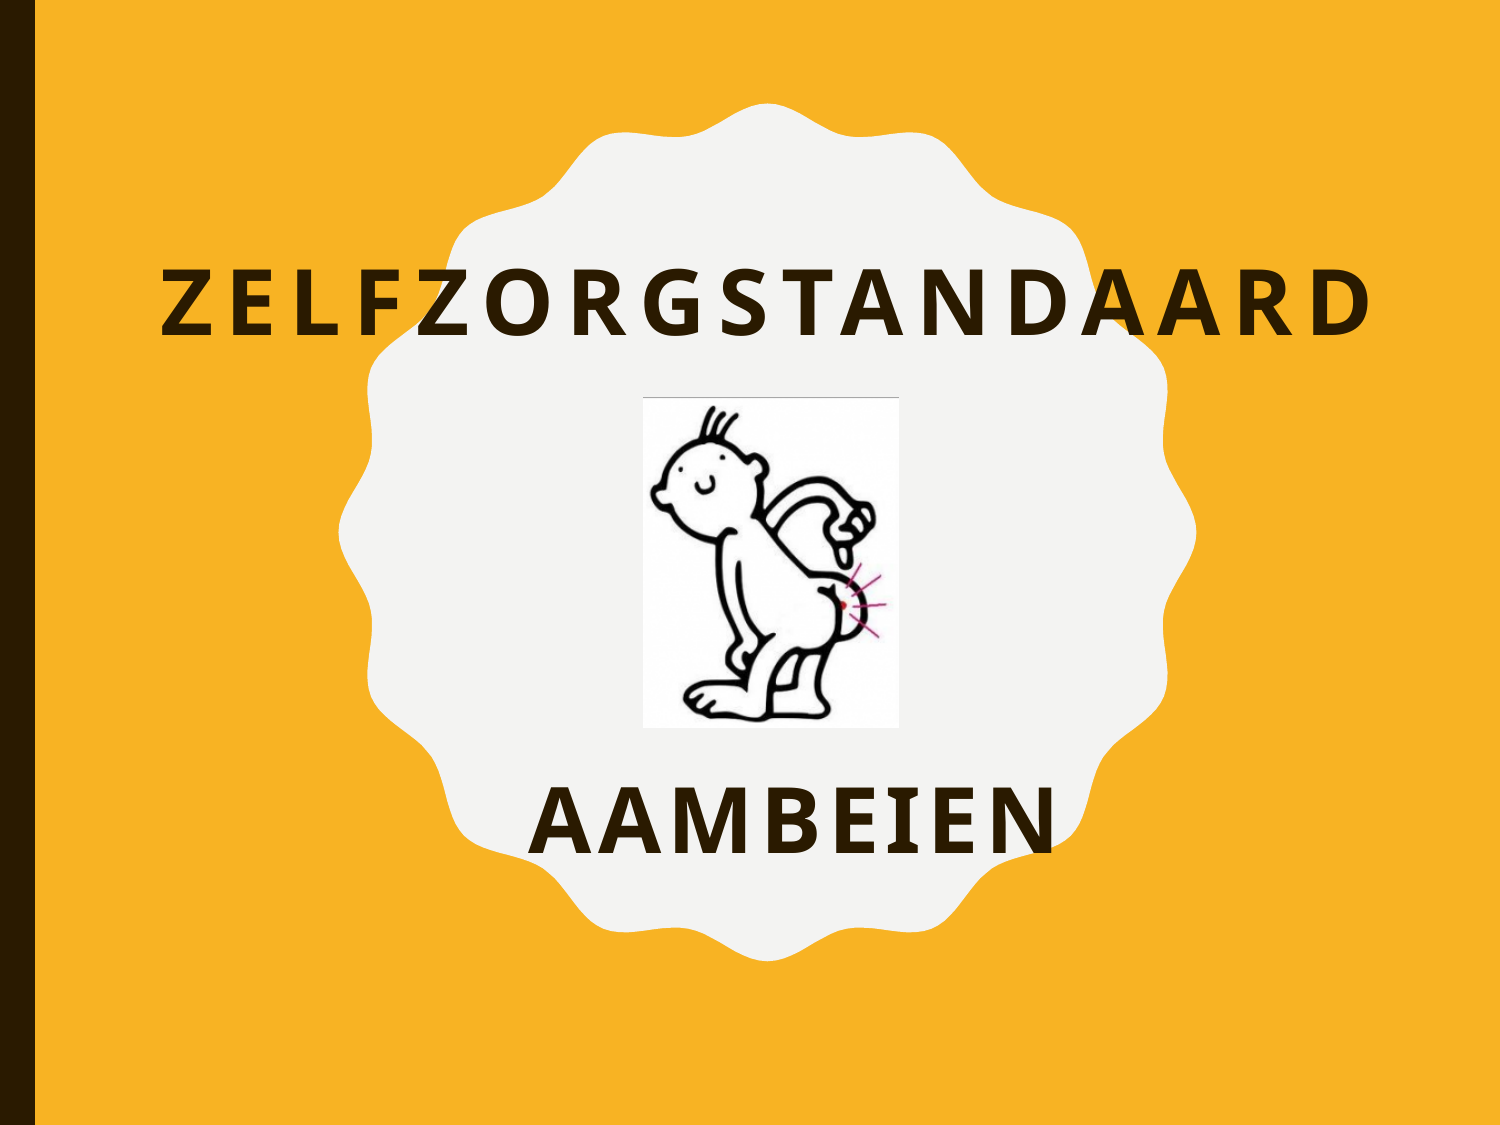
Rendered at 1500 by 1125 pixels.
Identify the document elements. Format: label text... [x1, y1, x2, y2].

picture [643, 397, 899, 728]
subtitle Aambeien [187, 597, 1403, 1058]
title Zelfzorgstandaard [139, 0, 1451, 646]
